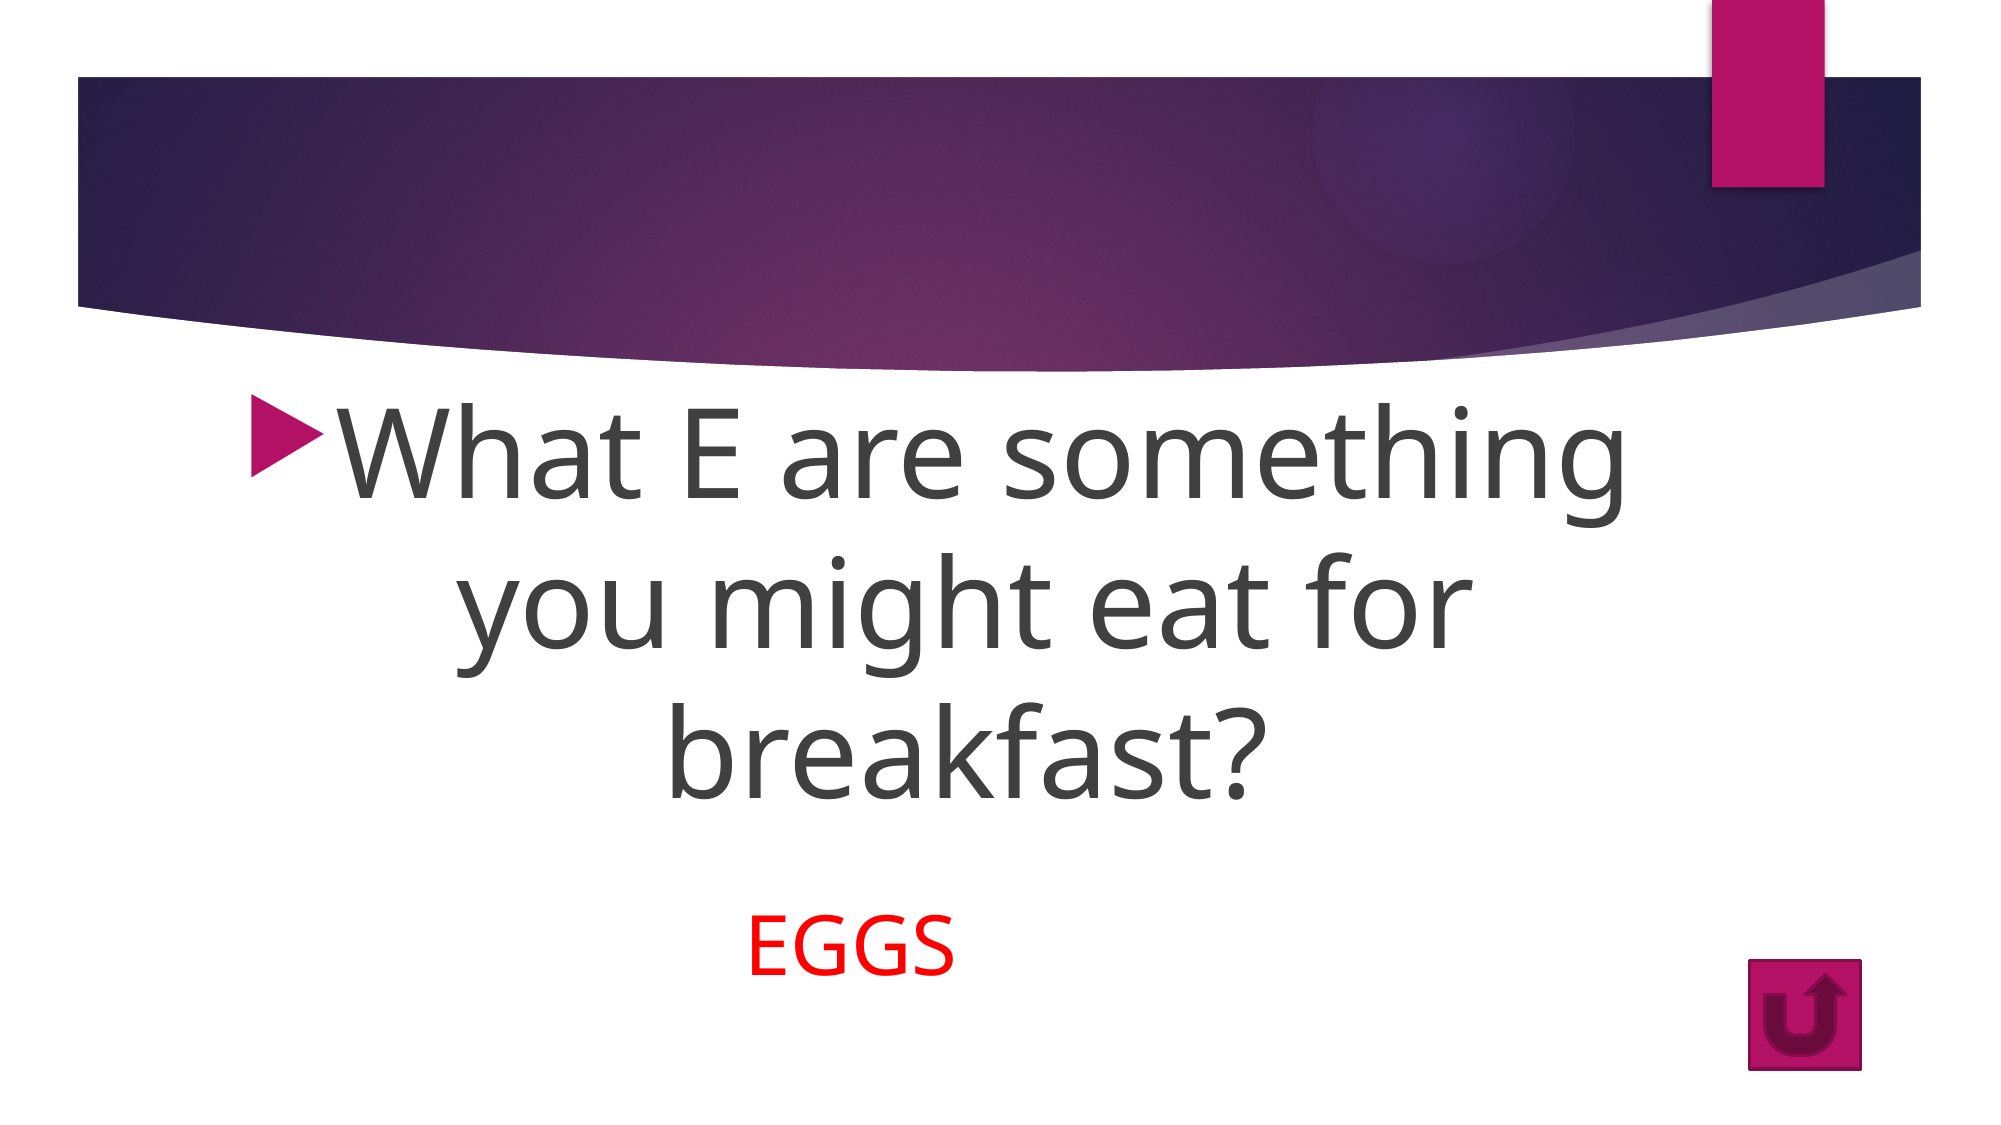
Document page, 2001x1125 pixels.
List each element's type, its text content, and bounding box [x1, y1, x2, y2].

text_box EGGS [729, 884, 1204, 1000]
text_box [1748, 959, 1862, 1071]
list What E are something you might eat for breakfast? [213, 366, 1662, 927]
